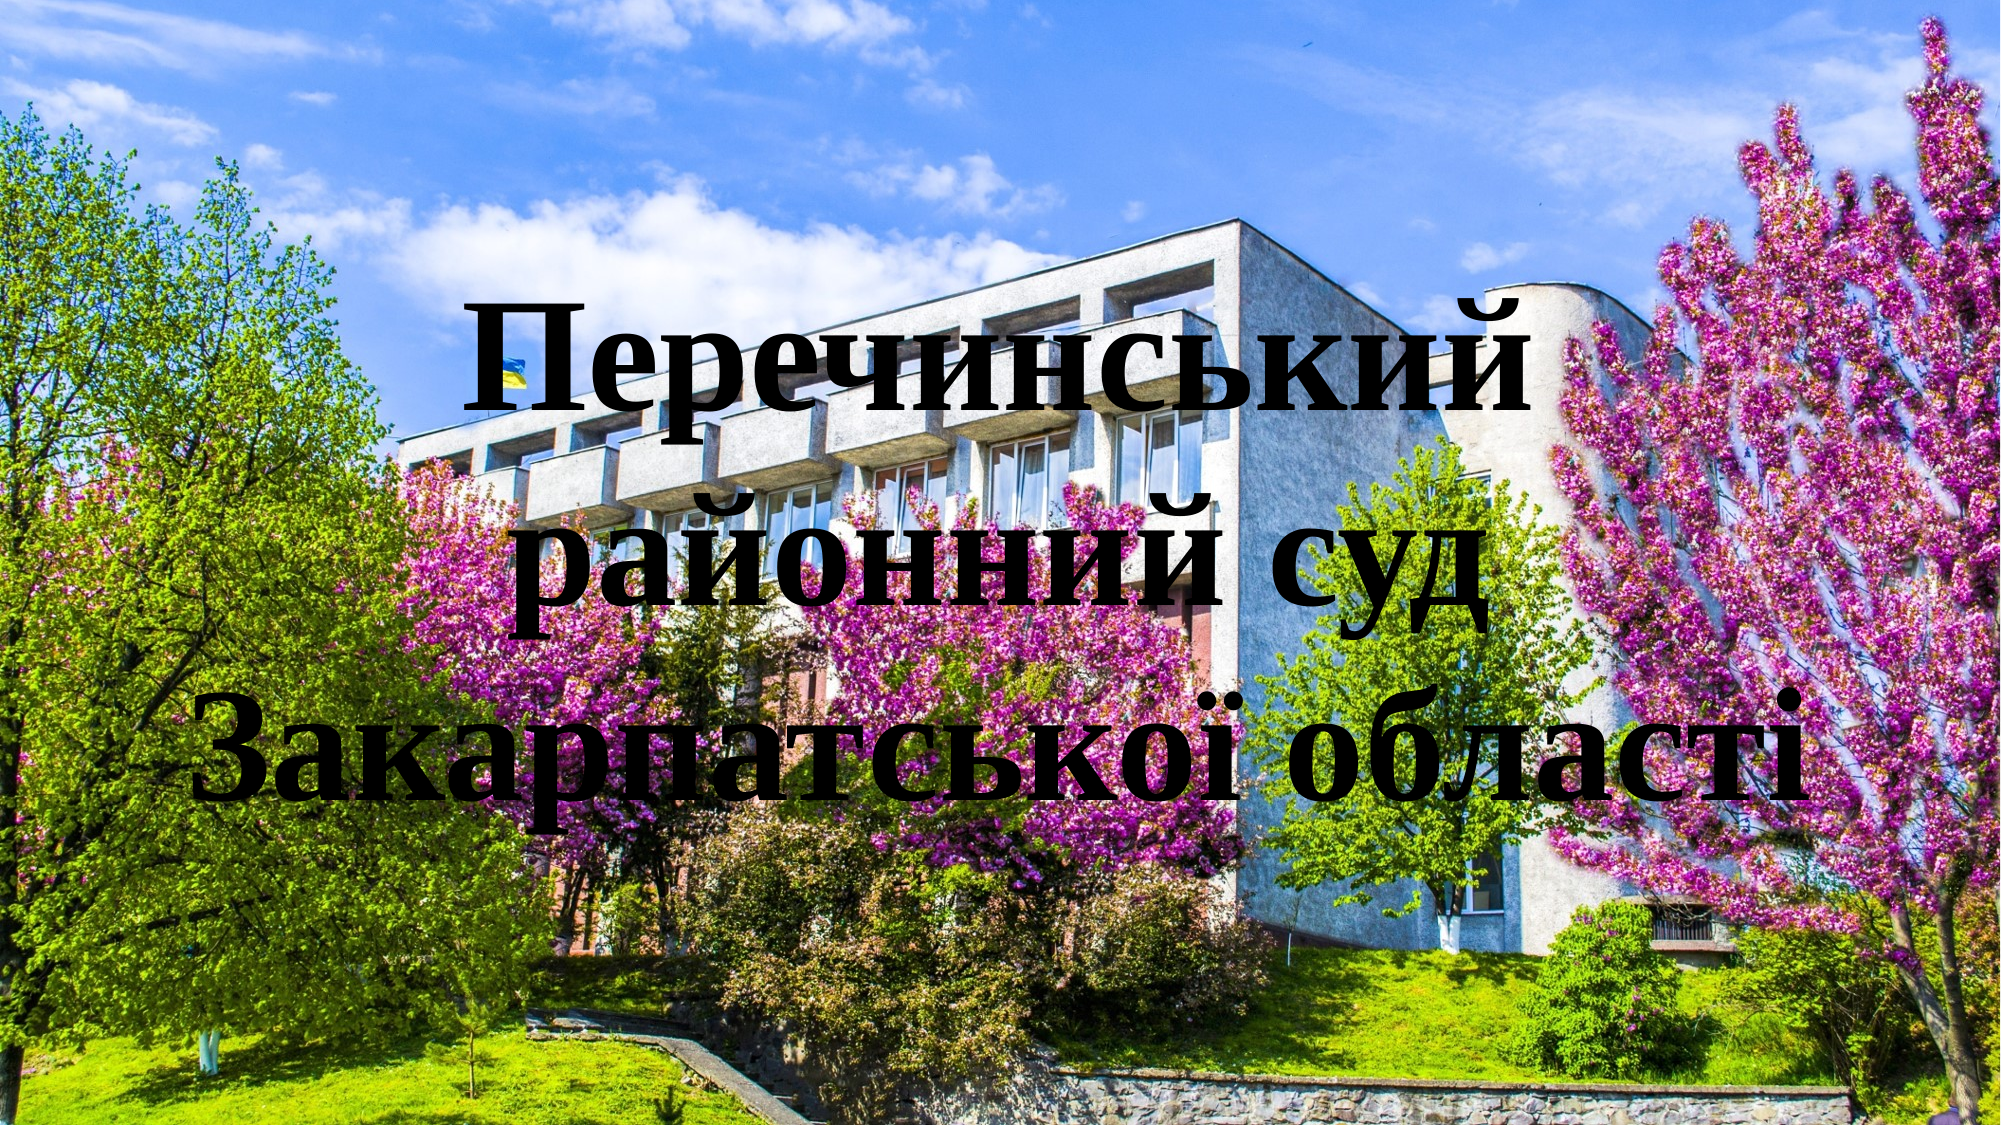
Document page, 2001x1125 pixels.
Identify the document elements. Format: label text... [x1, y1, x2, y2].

picture [0, 0, 2001, 1125]
text_box Перечинський районний суд Закарпатської області [97, 0, 1901, 1119]
